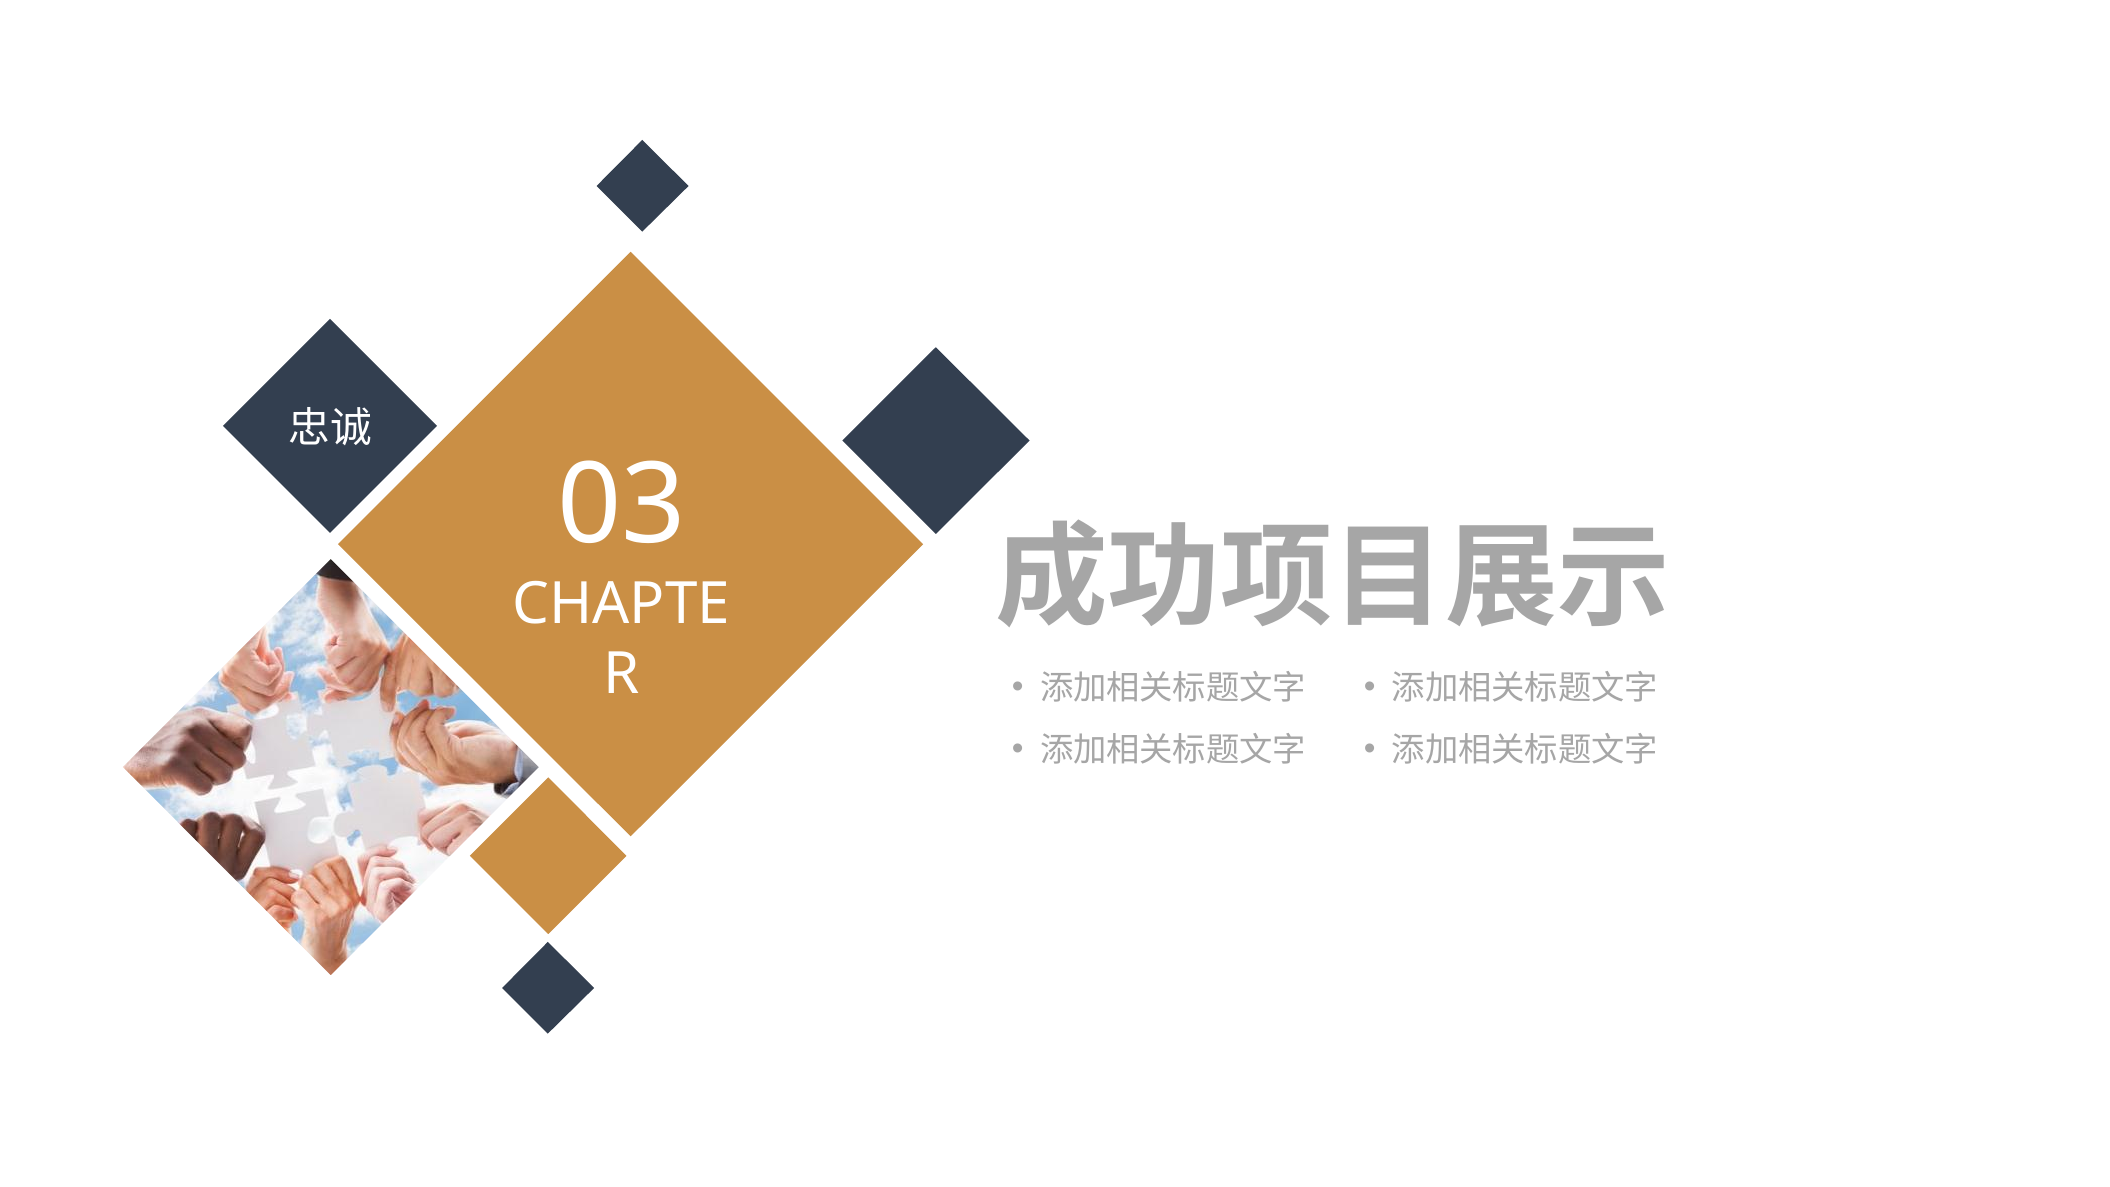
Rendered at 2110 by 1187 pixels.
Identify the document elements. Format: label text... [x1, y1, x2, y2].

text_box [596, 139, 689, 232]
text_box 添加相关标题文字 [997, 659, 1322, 714]
text_box [337, 251, 924, 837]
text_box [502, 941, 595, 1034]
text_box 添加相关标题文字 [1348, 720, 1673, 776]
text_box 添加相关标题文字 [997, 720, 1322, 776]
text_box 03 CHAPTER [495, 429, 748, 705]
text_box 添加相关标题文字 [1348, 659, 1673, 714]
text_box [469, 777, 627, 935]
text_box 忠诚 [222, 318, 438, 533]
text_box [842, 347, 1030, 534]
text_box 成功项目展示 [995, 503, 1729, 639]
text_box [122, 559, 539, 976]
